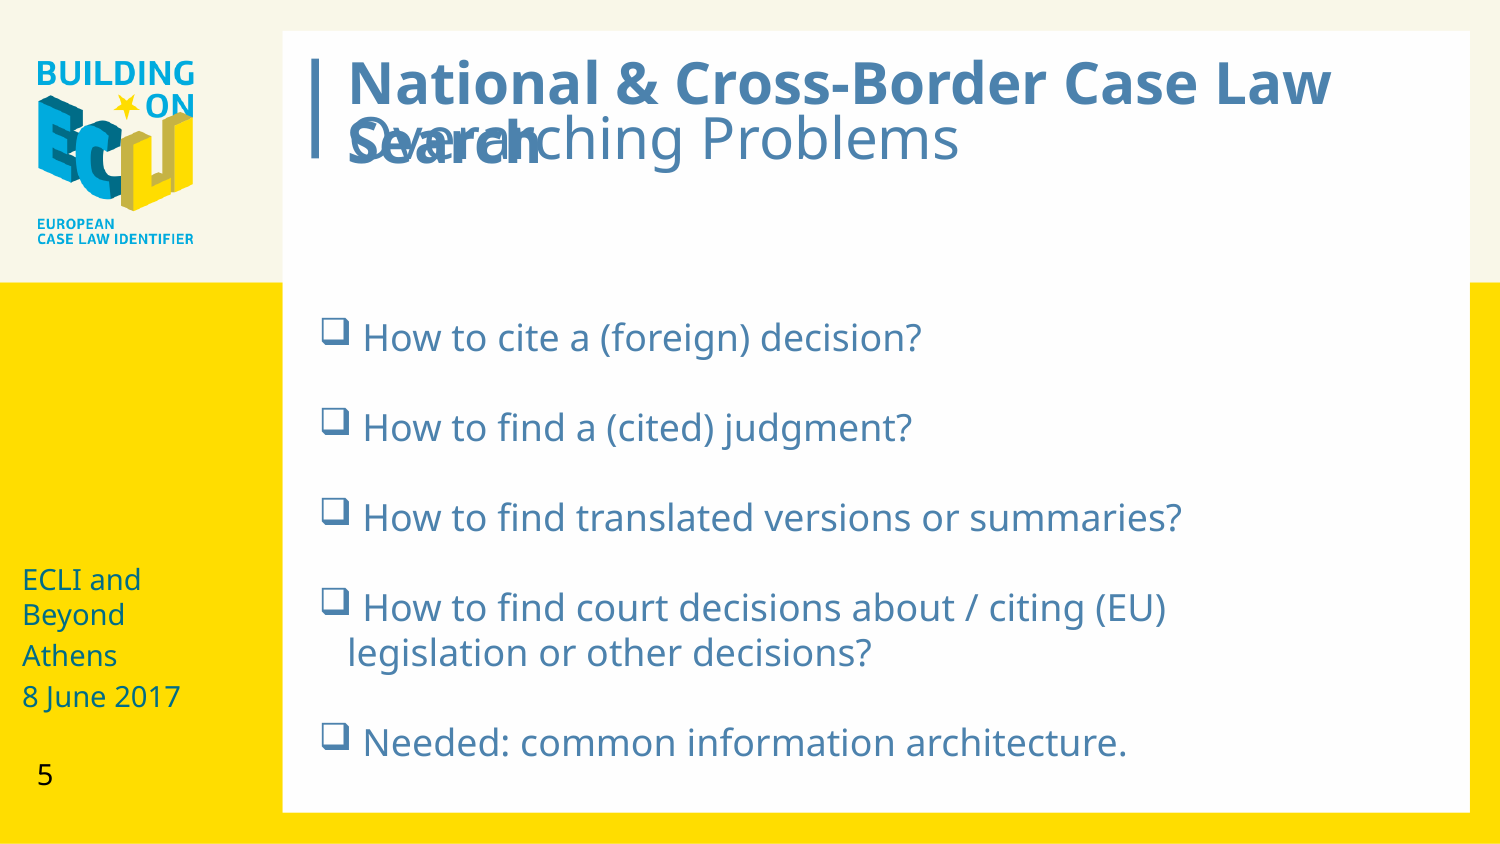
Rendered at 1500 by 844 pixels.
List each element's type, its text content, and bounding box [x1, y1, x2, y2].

text_box ECLI and Beyond Athens 8 June 2017 [22, 561, 252, 702]
text_box How to cite a (foreign) decision? How to find a (cited) judgment? How to find translated versions or summaries? How to find court decisions about / citing (EU) legislation or other decisions? Needed: common information architecture. [318, 314, 1247, 765]
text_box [347, 56, 1471, 238]
text_box 5 [22, 748, 132, 807]
picture [0, 0, 1500, 844]
text_box [311, 58, 319, 159]
